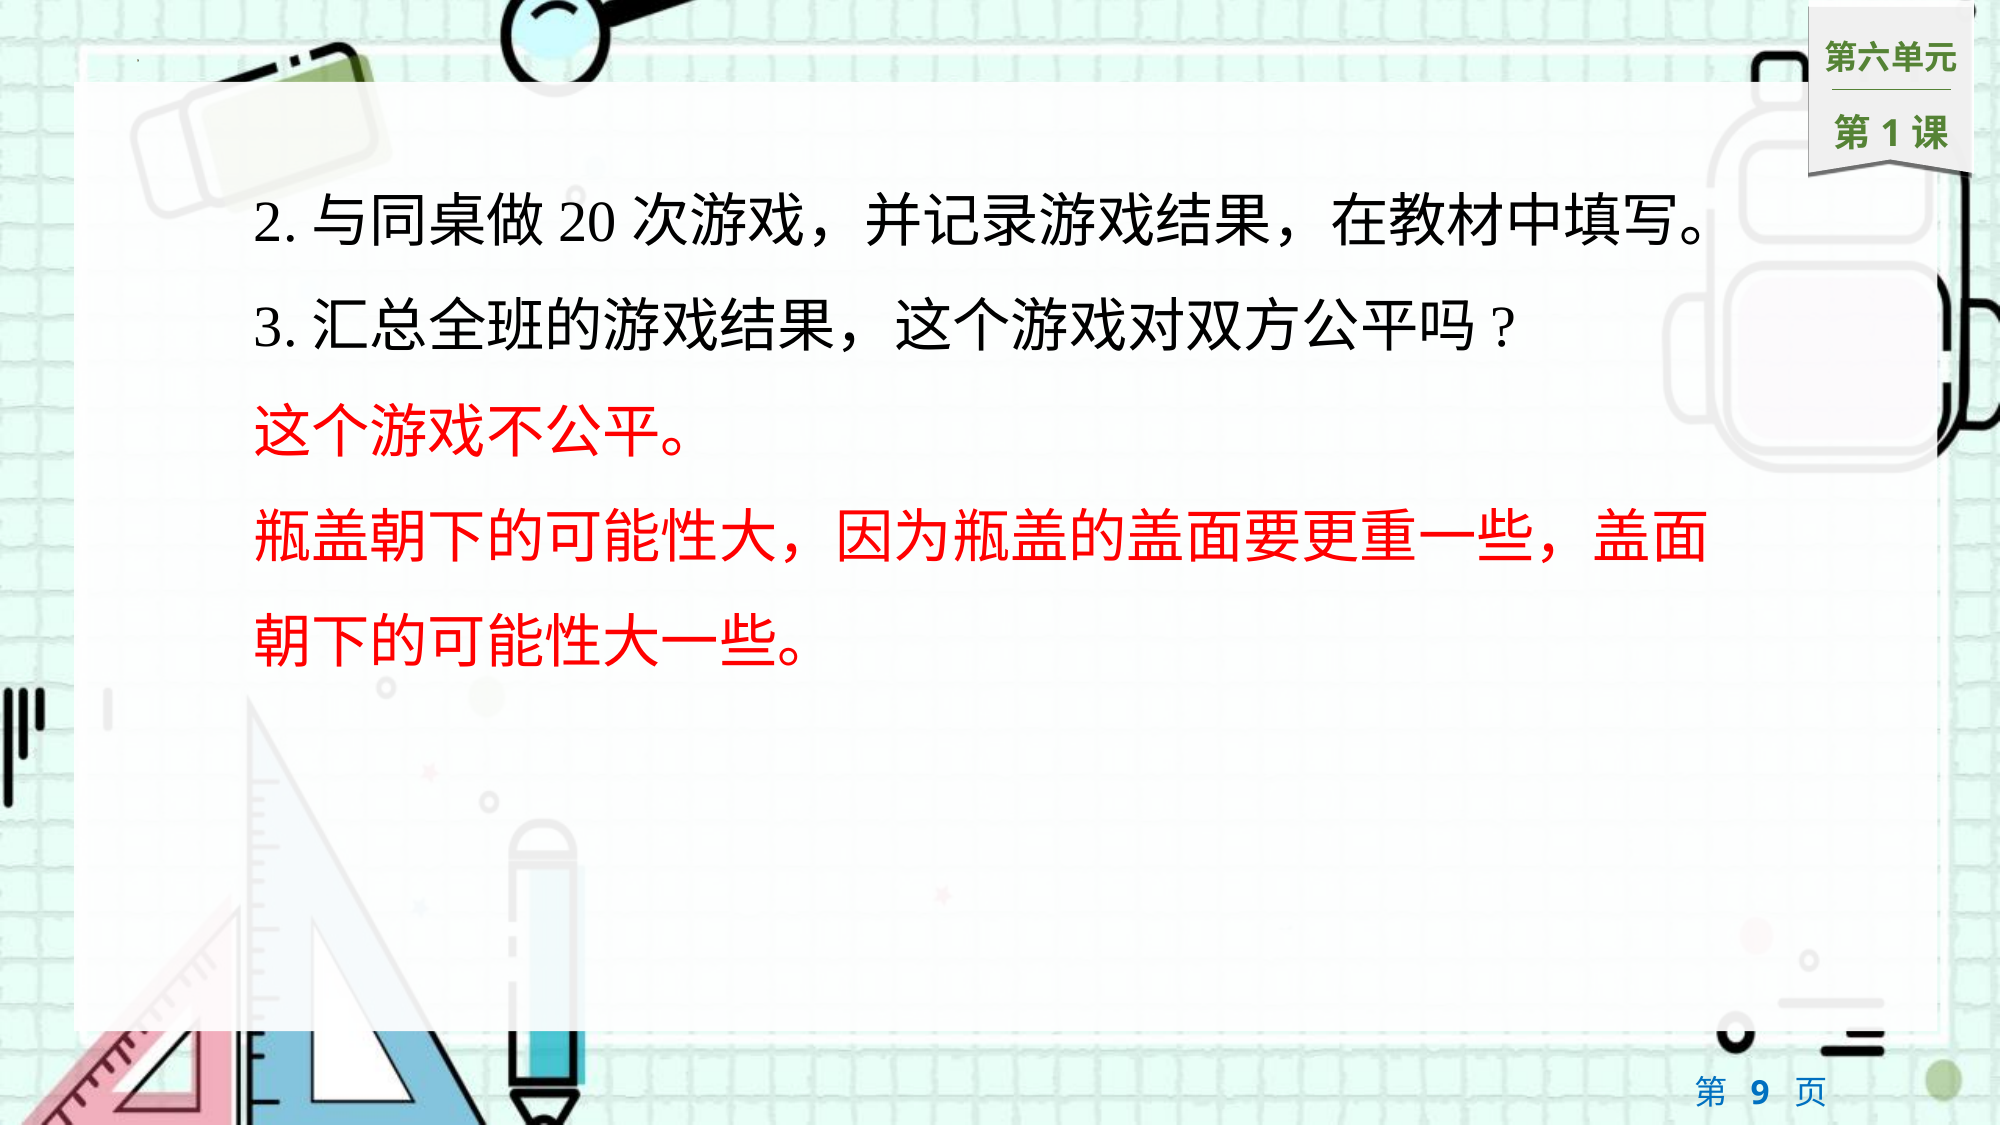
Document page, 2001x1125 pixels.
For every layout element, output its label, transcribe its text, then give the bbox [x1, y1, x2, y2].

picture [0, 0, 2000, 1125]
list 2.与同桌做20次游戏，并记录游戏结果，在教材中填写。 3.汇总全班的游戏结果，这个游戏对双方公平吗? [121, 140, 1844, 1043]
list 这个游戏不公平。 瓶盖朝下的可能性大，因为瓶盖的盖面要更重一些，盖面朝下的可能性大一些。 [238, 351, 1762, 457]
picture [1938, 168, 1971, 176]
